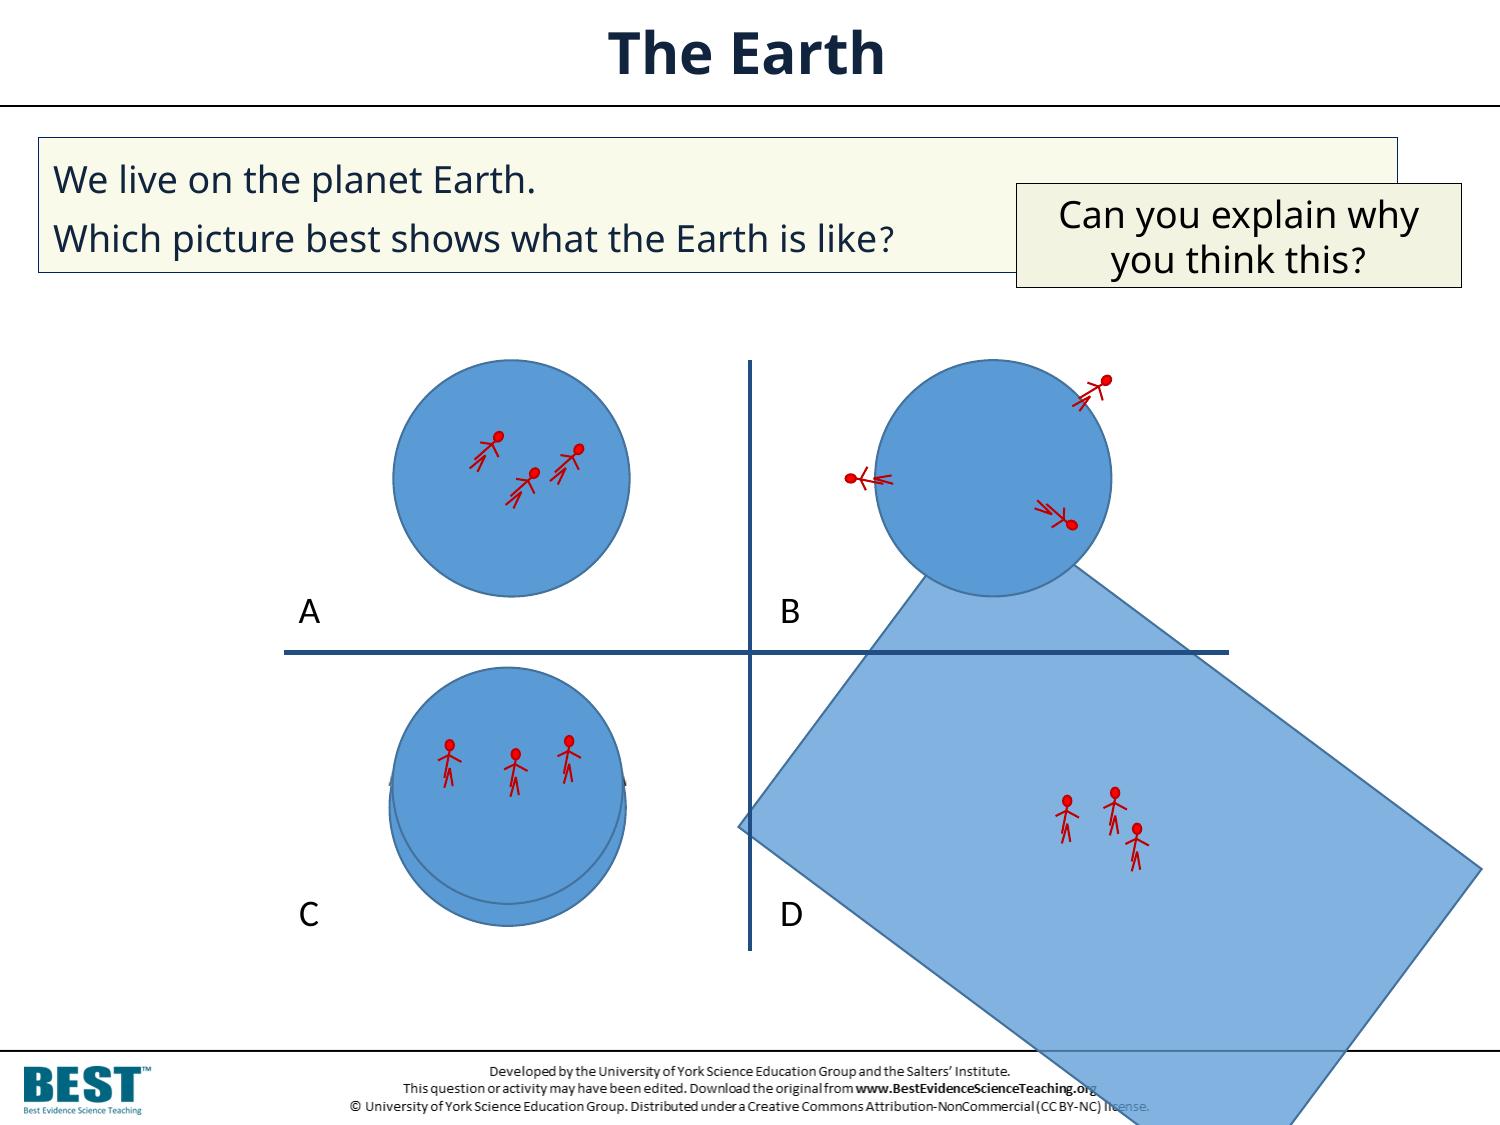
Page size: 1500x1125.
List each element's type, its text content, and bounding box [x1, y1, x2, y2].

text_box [557, 735, 581, 784]
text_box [511, 464, 536, 513]
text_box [857, 454, 882, 503]
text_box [504, 749, 528, 797]
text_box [1055, 795, 1079, 844]
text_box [283, 360, 1229, 951]
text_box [476, 428, 500, 476]
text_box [1043, 492, 1068, 541]
picture [0, 105, 1500, 1125]
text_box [437, 740, 462, 788]
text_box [556, 440, 580, 489]
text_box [1103, 787, 1127, 836]
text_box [1081, 369, 1105, 418]
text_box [1125, 823, 1149, 872]
text_box The Earth [23, 4, 1471, 99]
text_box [369, 667, 655, 926]
